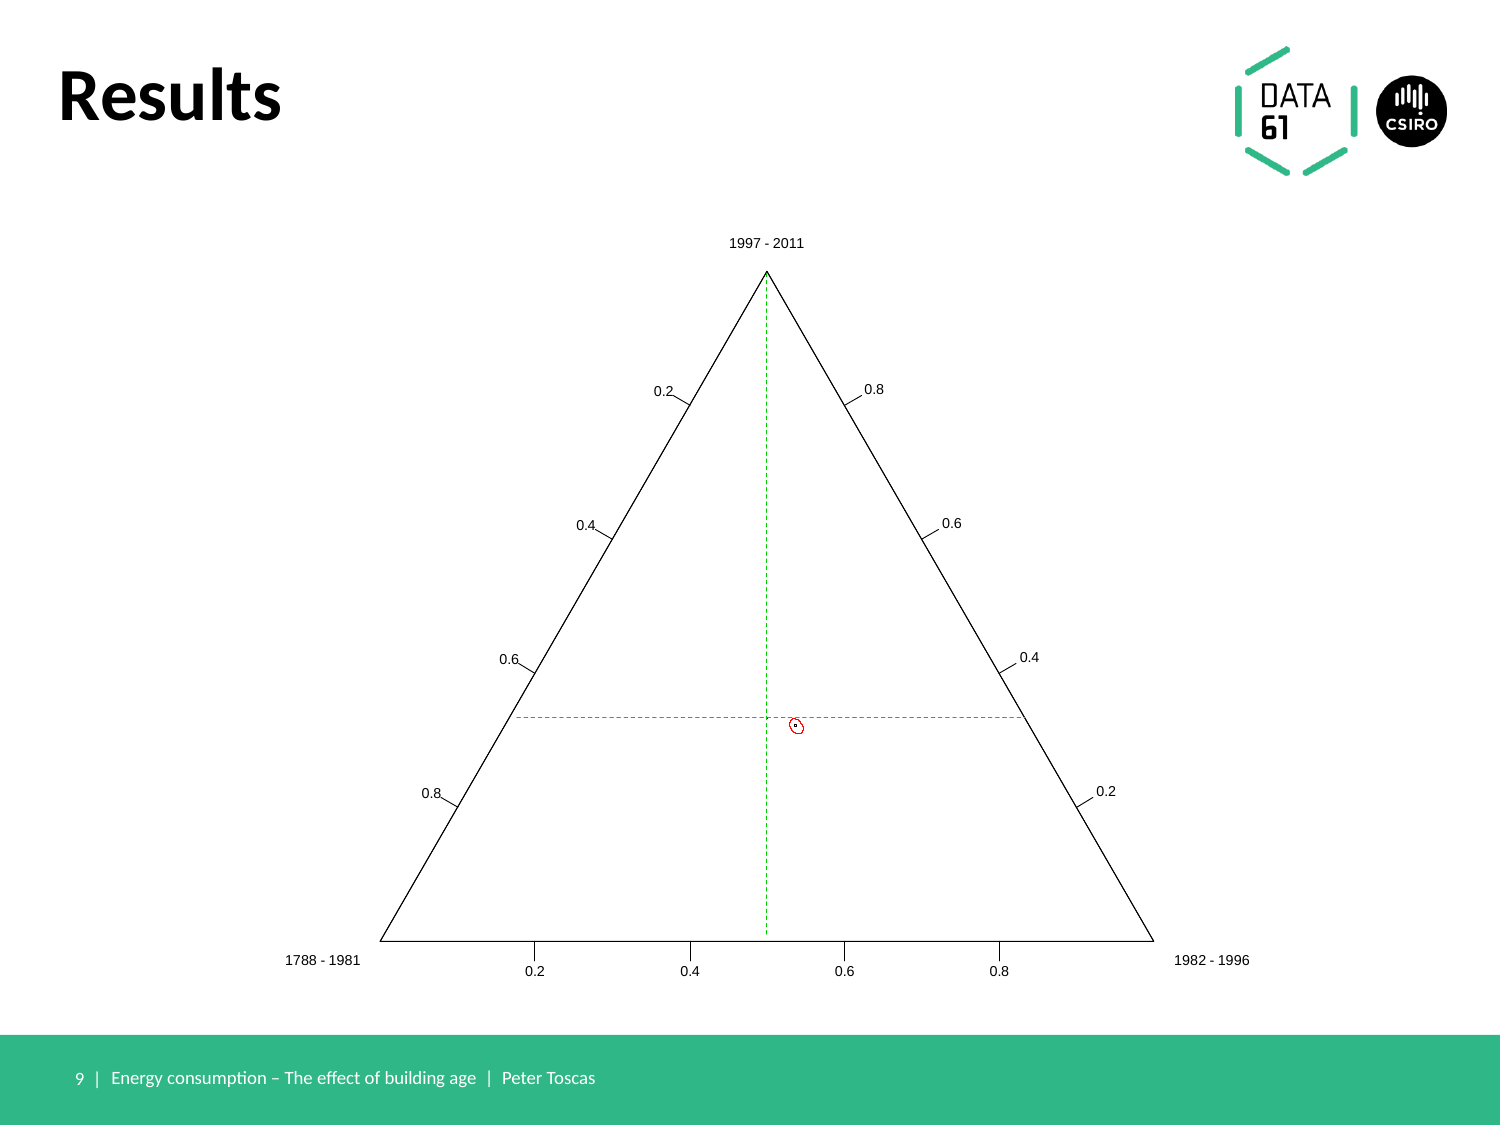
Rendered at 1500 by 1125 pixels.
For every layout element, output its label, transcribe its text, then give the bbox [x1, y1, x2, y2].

slide_number 9 | [54, 1067, 102, 1088]
footer Energy consumption – The effect of building age | Peter Toscas [111, 1067, 1110, 1088]
title Results [58, 45, 1211, 185]
picture [247, 46, 1447, 1059]
